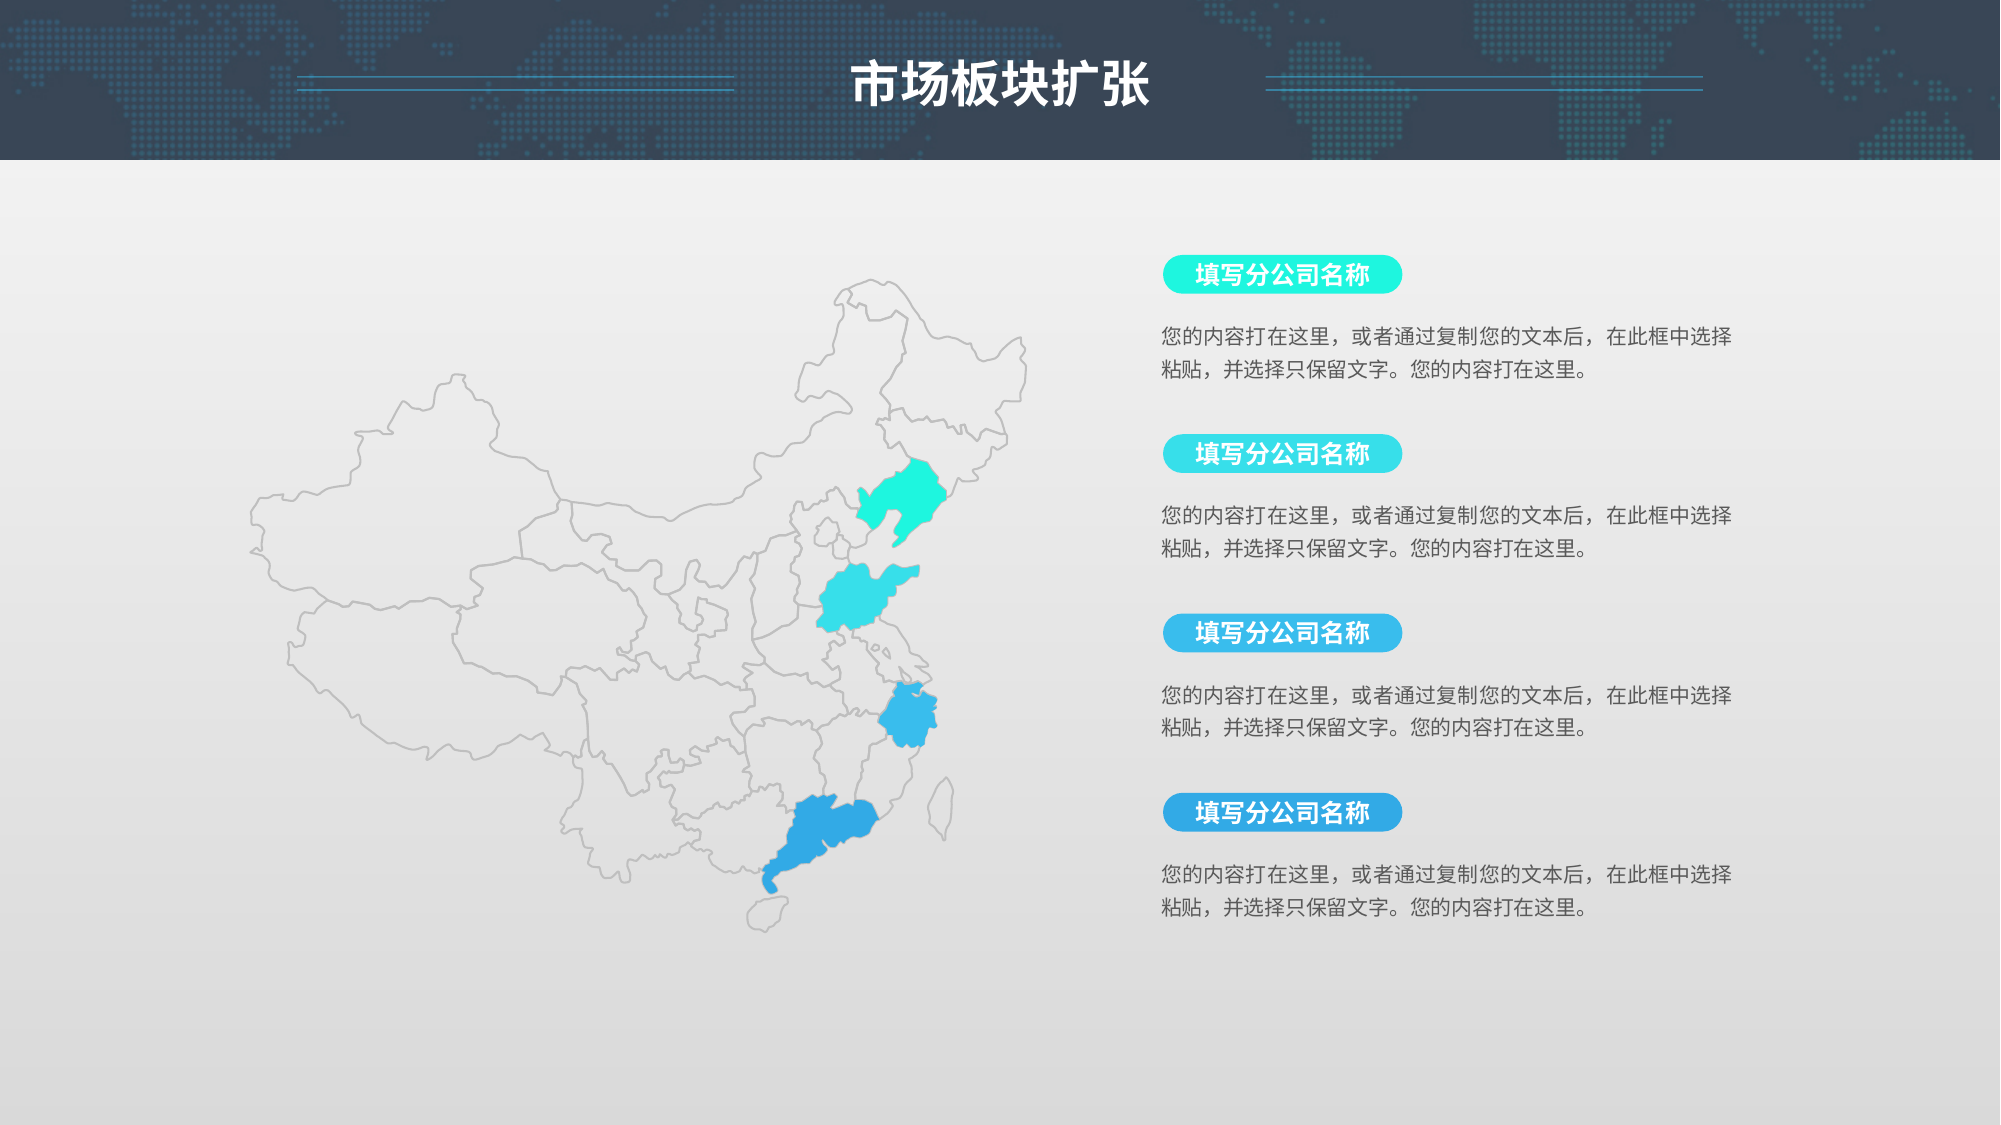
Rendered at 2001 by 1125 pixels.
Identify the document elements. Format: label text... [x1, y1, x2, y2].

text_box 您的内容打在这里，或者通过复制您的文本后，在此框中选择粘贴，并选择只保留文字。您的内容打在这里。 [1147, 488, 1747, 568]
picture [0, 0, 2000, 161]
text_box 您的内容打在这里，或者通过复制您的文本后，在此框中选择粘贴，并选择只保留文字。您的内容打在这里。 [1147, 309, 1747, 389]
text_box 填写分公司名称 [1160, 432, 1405, 476]
text_box 市场板块扩张 [835, 45, 1165, 75]
text_box 您的内容打在这里，或者通过复制您的文本后，在此框中选择粘贴，并选择只保留文字。您的内容打在这里。 [1147, 668, 1747, 747]
text_box 填写分公司名称 [1160, 790, 1405, 834]
text_box 市场板块扩张 [835, 98, 1165, 121]
text_box 填写分公司名称 [1160, 611, 1405, 655]
text_box 填写分公司名称 [1160, 252, 1405, 296]
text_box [296, 76, 1704, 91]
text_box 您的内容打在这里，或者通过复制您的文本后，在此框中选择粘贴，并选择只保留文字。您的内容打在这里。 [1147, 847, 1747, 926]
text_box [250, 279, 1027, 933]
